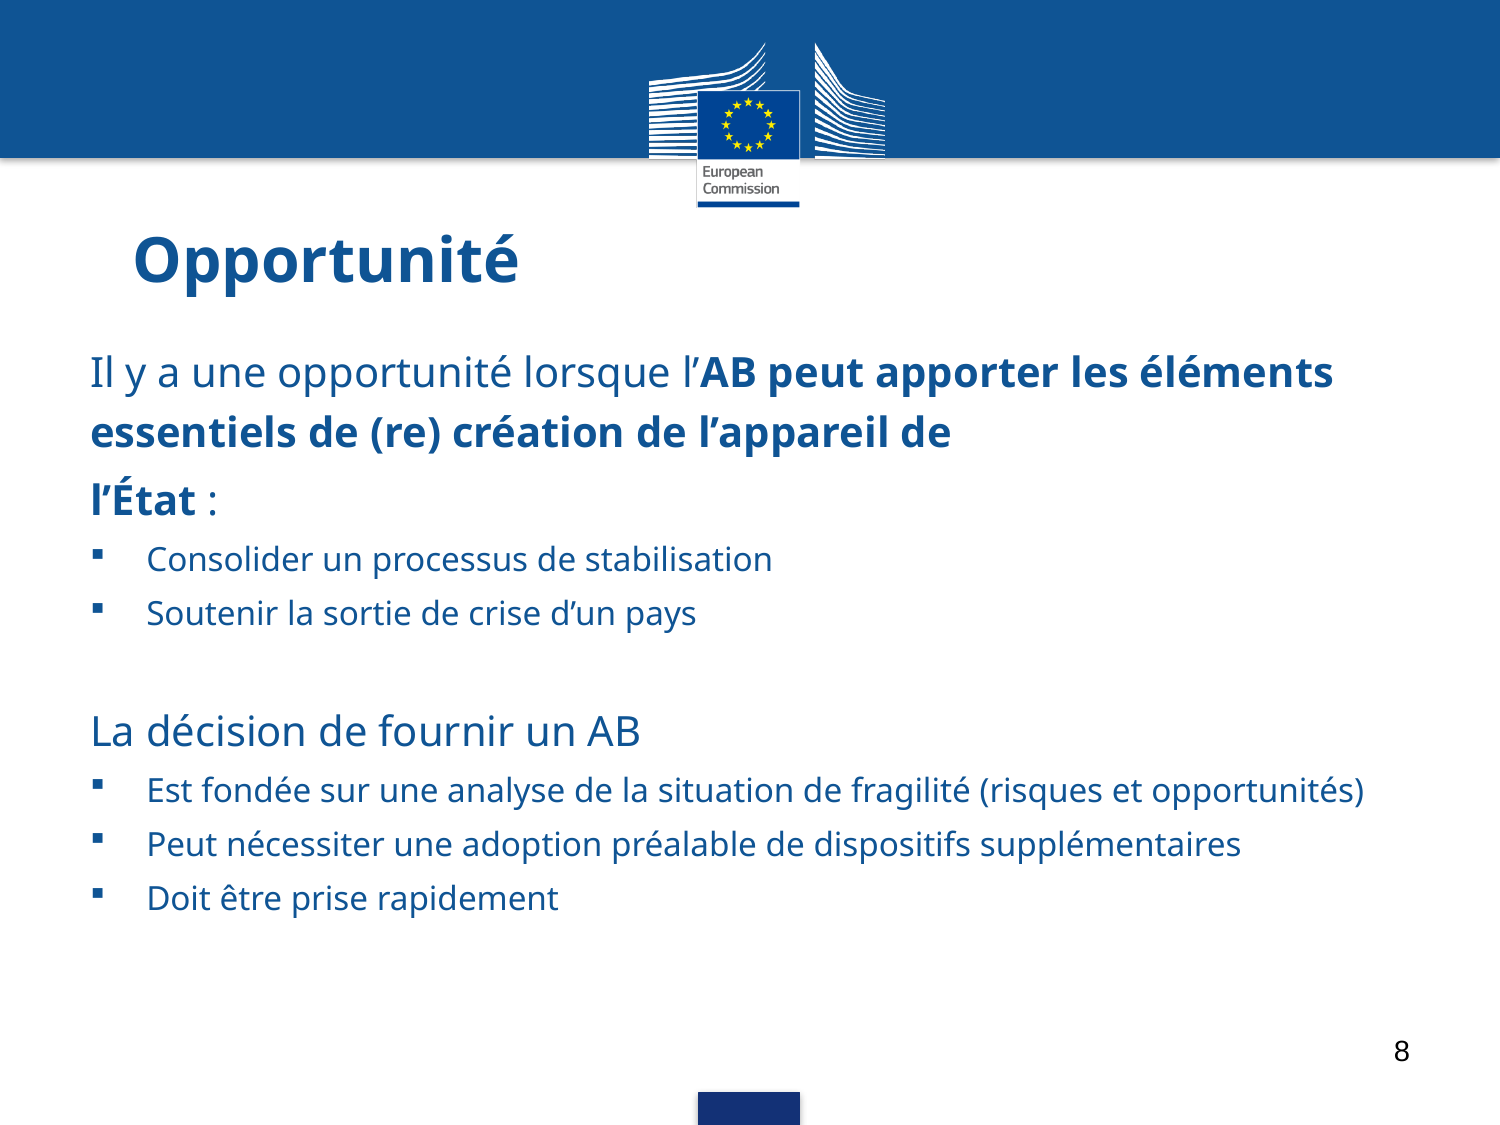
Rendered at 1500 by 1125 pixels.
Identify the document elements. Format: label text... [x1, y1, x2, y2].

picture [649, 42, 885, 208]
slide_number 8 [1074, 1024, 1426, 1103]
title Opportunité [58, 210, 1409, 305]
list Il y a une opportunité lorsque l’AB peut apporter les éléments essentiels de (re) création de l’appareil de l’État : Consolider un processus de stabilisation Soutenir la sortie de crise d’un pays La décision de fournir un AB Est fondée sur une analyse de la situation de fragilité (risques et opportunités) Peut nécessiter une adoption préalable de dispositifs supplémentaires Doit être prise rapidement [74, 327, 1426, 1020]
